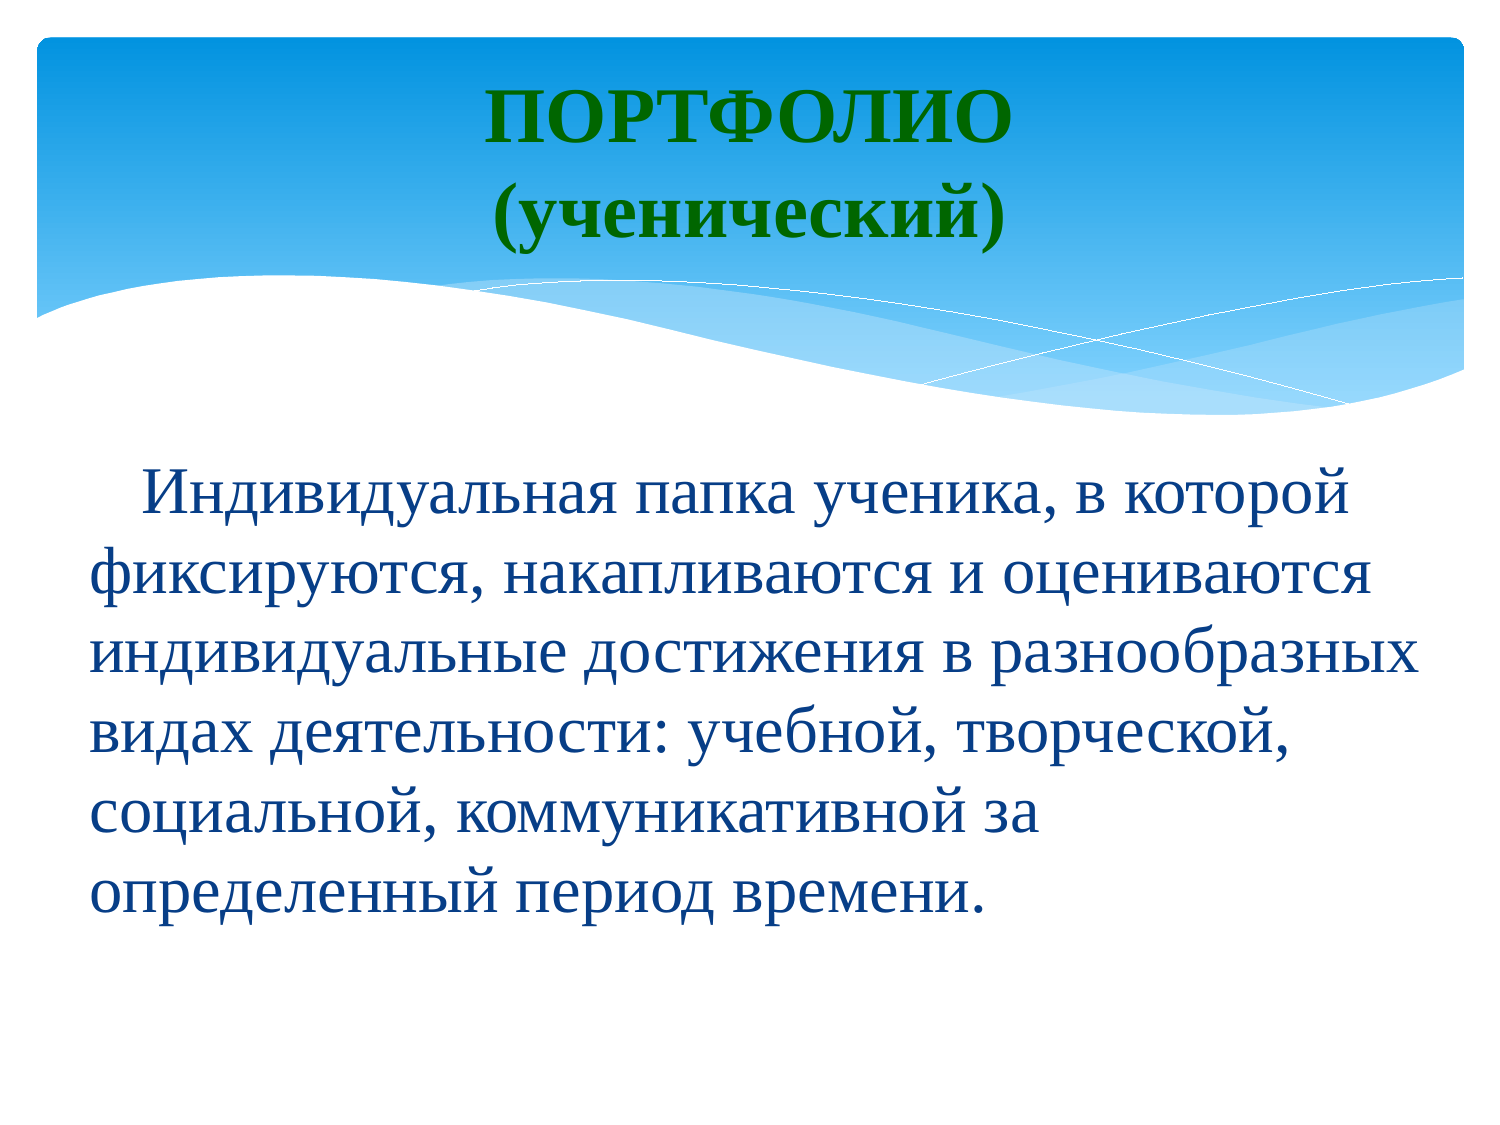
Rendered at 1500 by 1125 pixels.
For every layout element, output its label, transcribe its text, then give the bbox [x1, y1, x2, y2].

title ПОРТФОЛИО (ученический) [75, 55, 1425, 261]
list Индивидуальная папка ученика, в которой фиксируются, накапливаются и оцениваются индивидуальные достижения в разнообразных видах деятельности: учебной, творческой, социальной, коммуникативной за определенный период времени. [29, 438, 1459, 1005]
